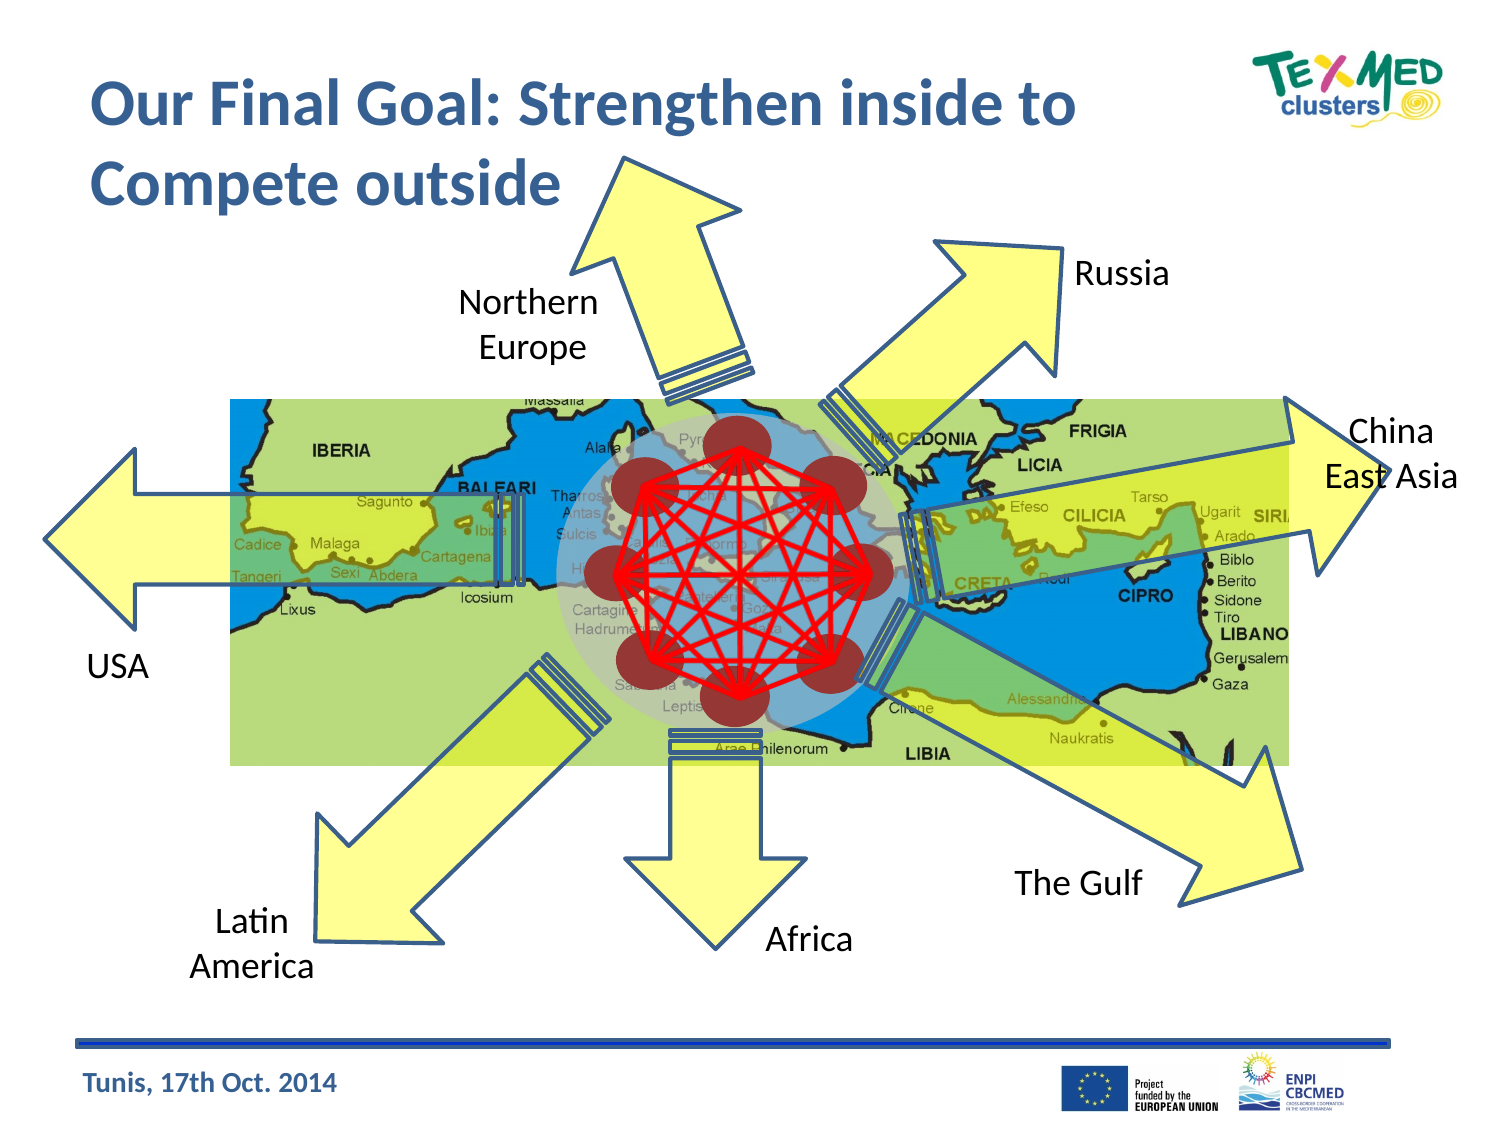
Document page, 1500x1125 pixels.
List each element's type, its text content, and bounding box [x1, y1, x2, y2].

title Our Final Goal: Strengthen inside to Compete outside [75, 45, 1425, 233]
text_box [42, 446, 224, 632]
text_box Latin America [174, 888, 330, 993]
picture [1245, 42, 1447, 134]
text_box The Gulf [999, 850, 1159, 911]
text_box [313, 775, 556, 946]
text_box [571, 155, 756, 397]
text_box [1028, 775, 1304, 908]
picture [1060, 1065, 1219, 1112]
text_box [1283, 395, 1370, 578]
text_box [229, 398, 1289, 767]
text_box Tunis, 17th Oct. 2014 [67, 1056, 552, 1106]
text_box Northern Europe [443, 269, 623, 375]
text_box China East Asia [1309, 399, 1474, 504]
picture [1238, 1051, 1344, 1111]
text_box [75, 1038, 1391, 1049]
text_box Africa [750, 906, 869, 967]
text_box [623, 775, 809, 952]
text_box Russia [1059, 240, 1186, 301]
text_box [825, 239, 1062, 397]
text_box USA [71, 634, 165, 694]
